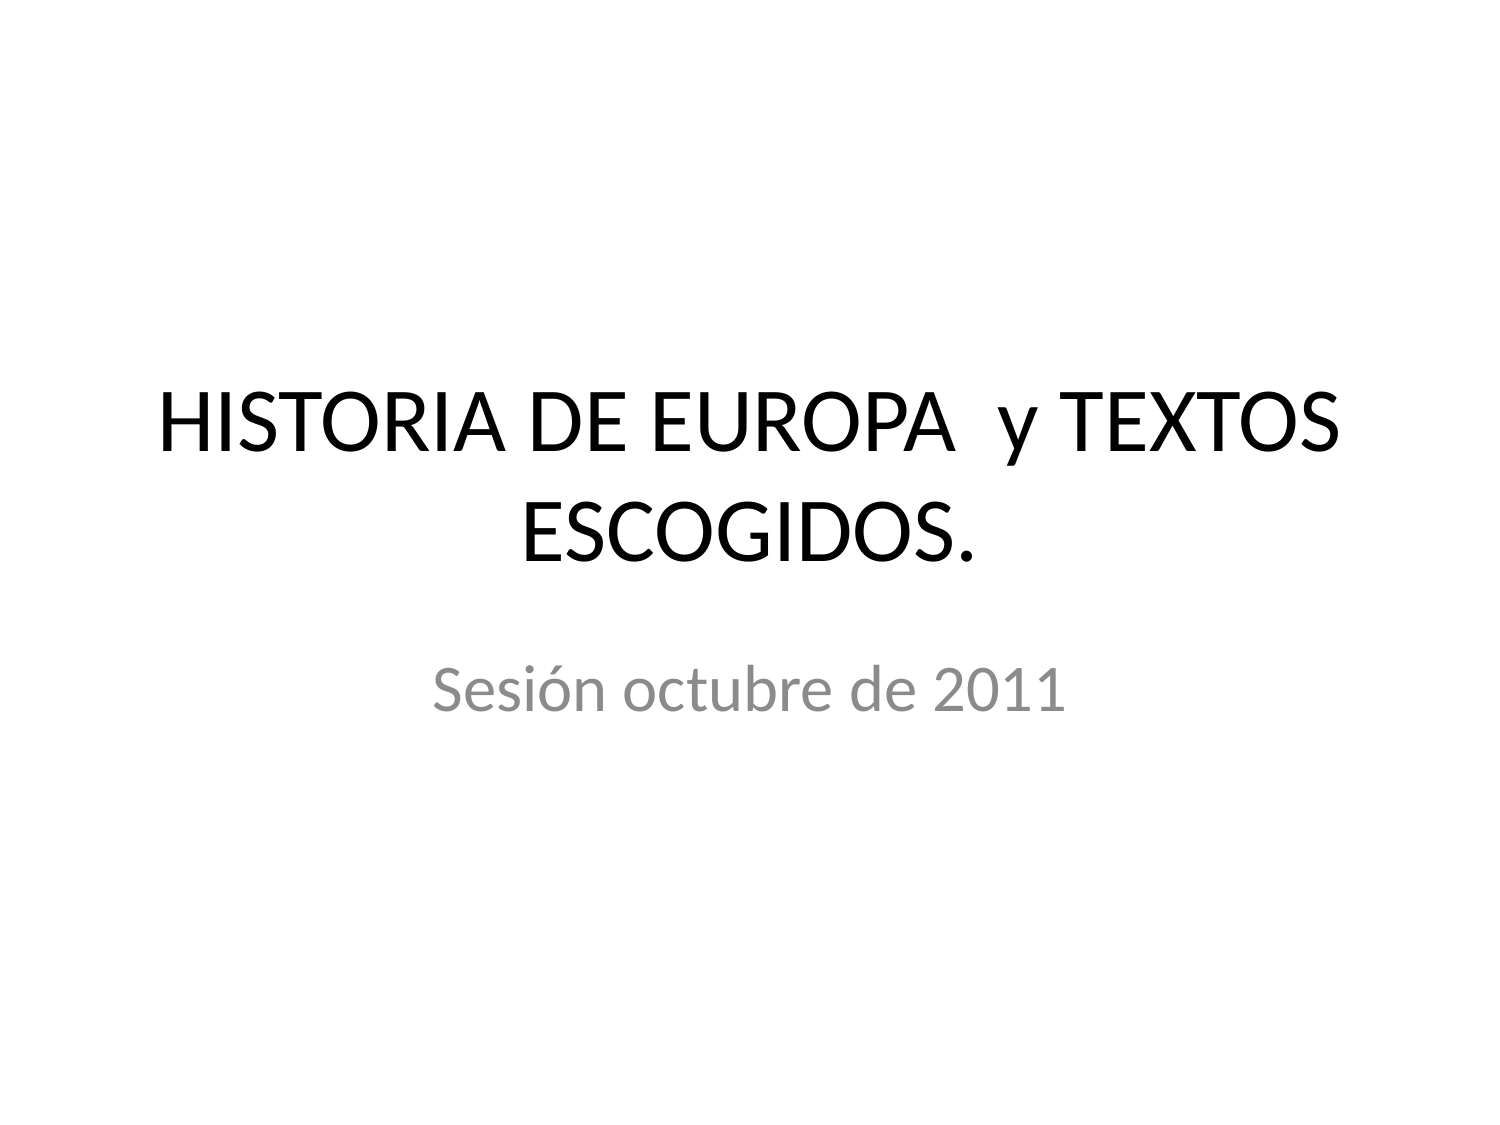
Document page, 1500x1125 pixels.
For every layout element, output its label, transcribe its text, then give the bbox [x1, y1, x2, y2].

title HISTORIA DE EUROPA y TEXTOS ESCOGIDOS. [112, 349, 1388, 591]
subtitle Sesión octubre de 2011 [225, 637, 1275, 925]
